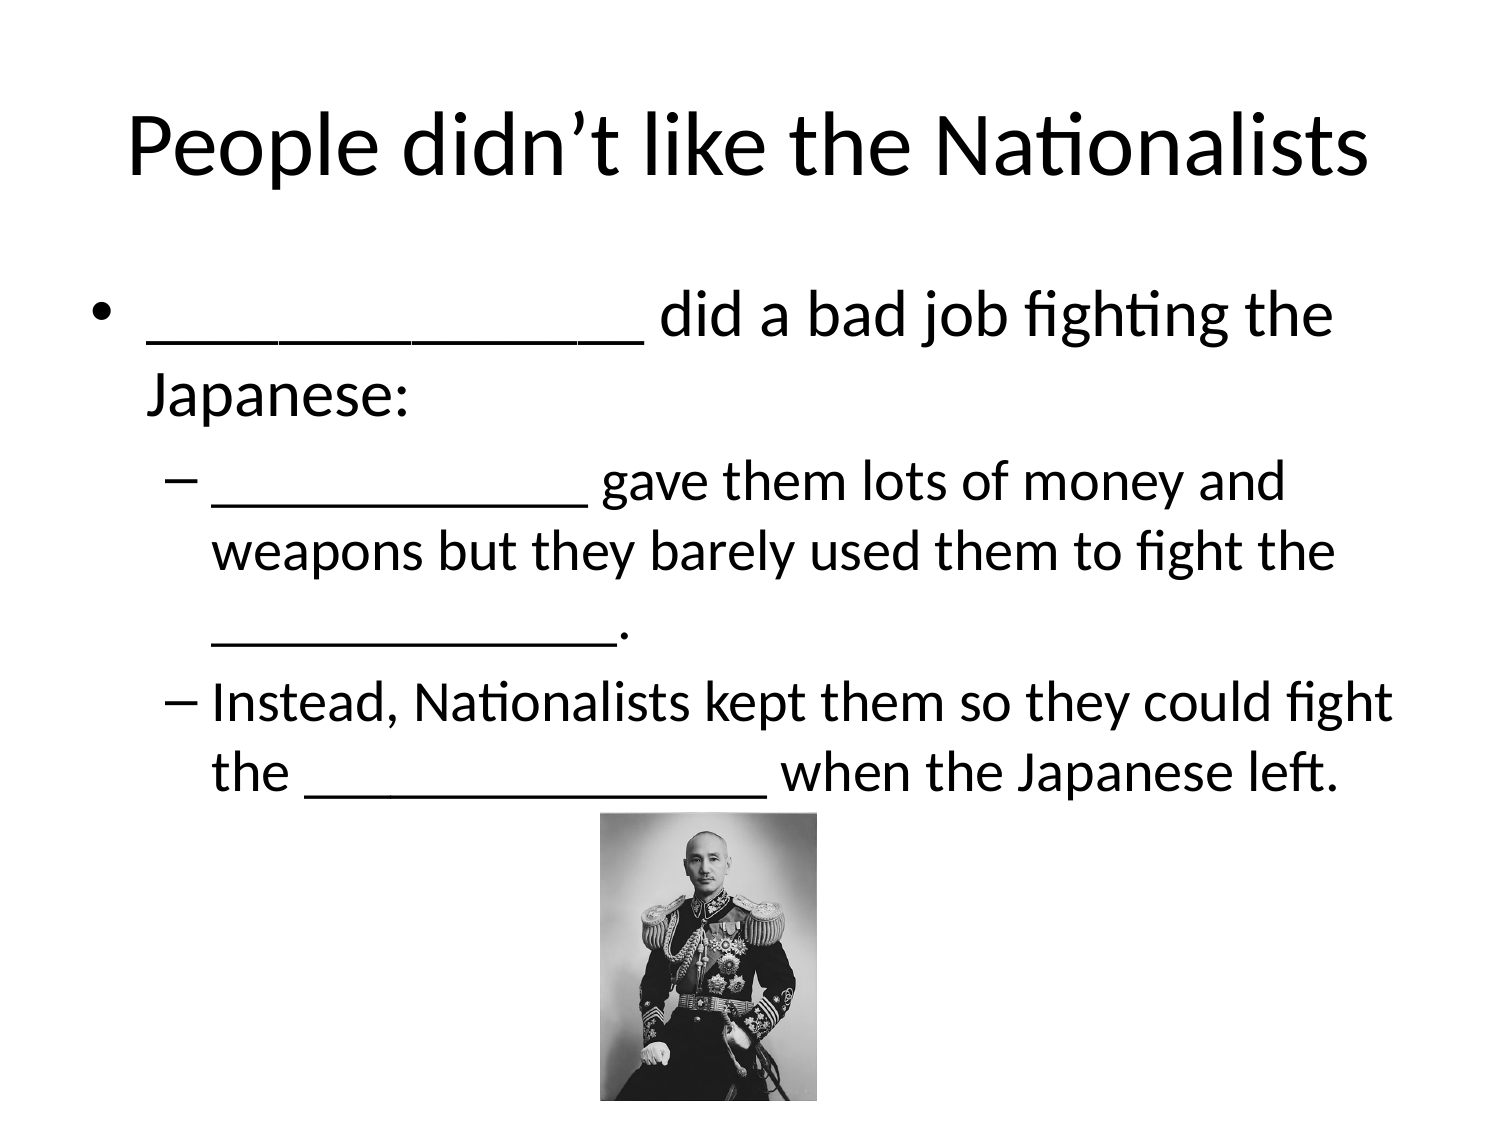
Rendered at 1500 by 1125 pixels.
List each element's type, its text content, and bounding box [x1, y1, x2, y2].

list _______________ did a bad job fighting the Japanese: _____________ gave them lots of money and weapons but they barely used them to fight the ______________. Instead, Nationalists kept them so they could fight the ________________ when the Japanese left. [75, 262, 1425, 1005]
picture [599, 812, 817, 1101]
title People didn’t like the Nationalists [75, 45, 1425, 233]
